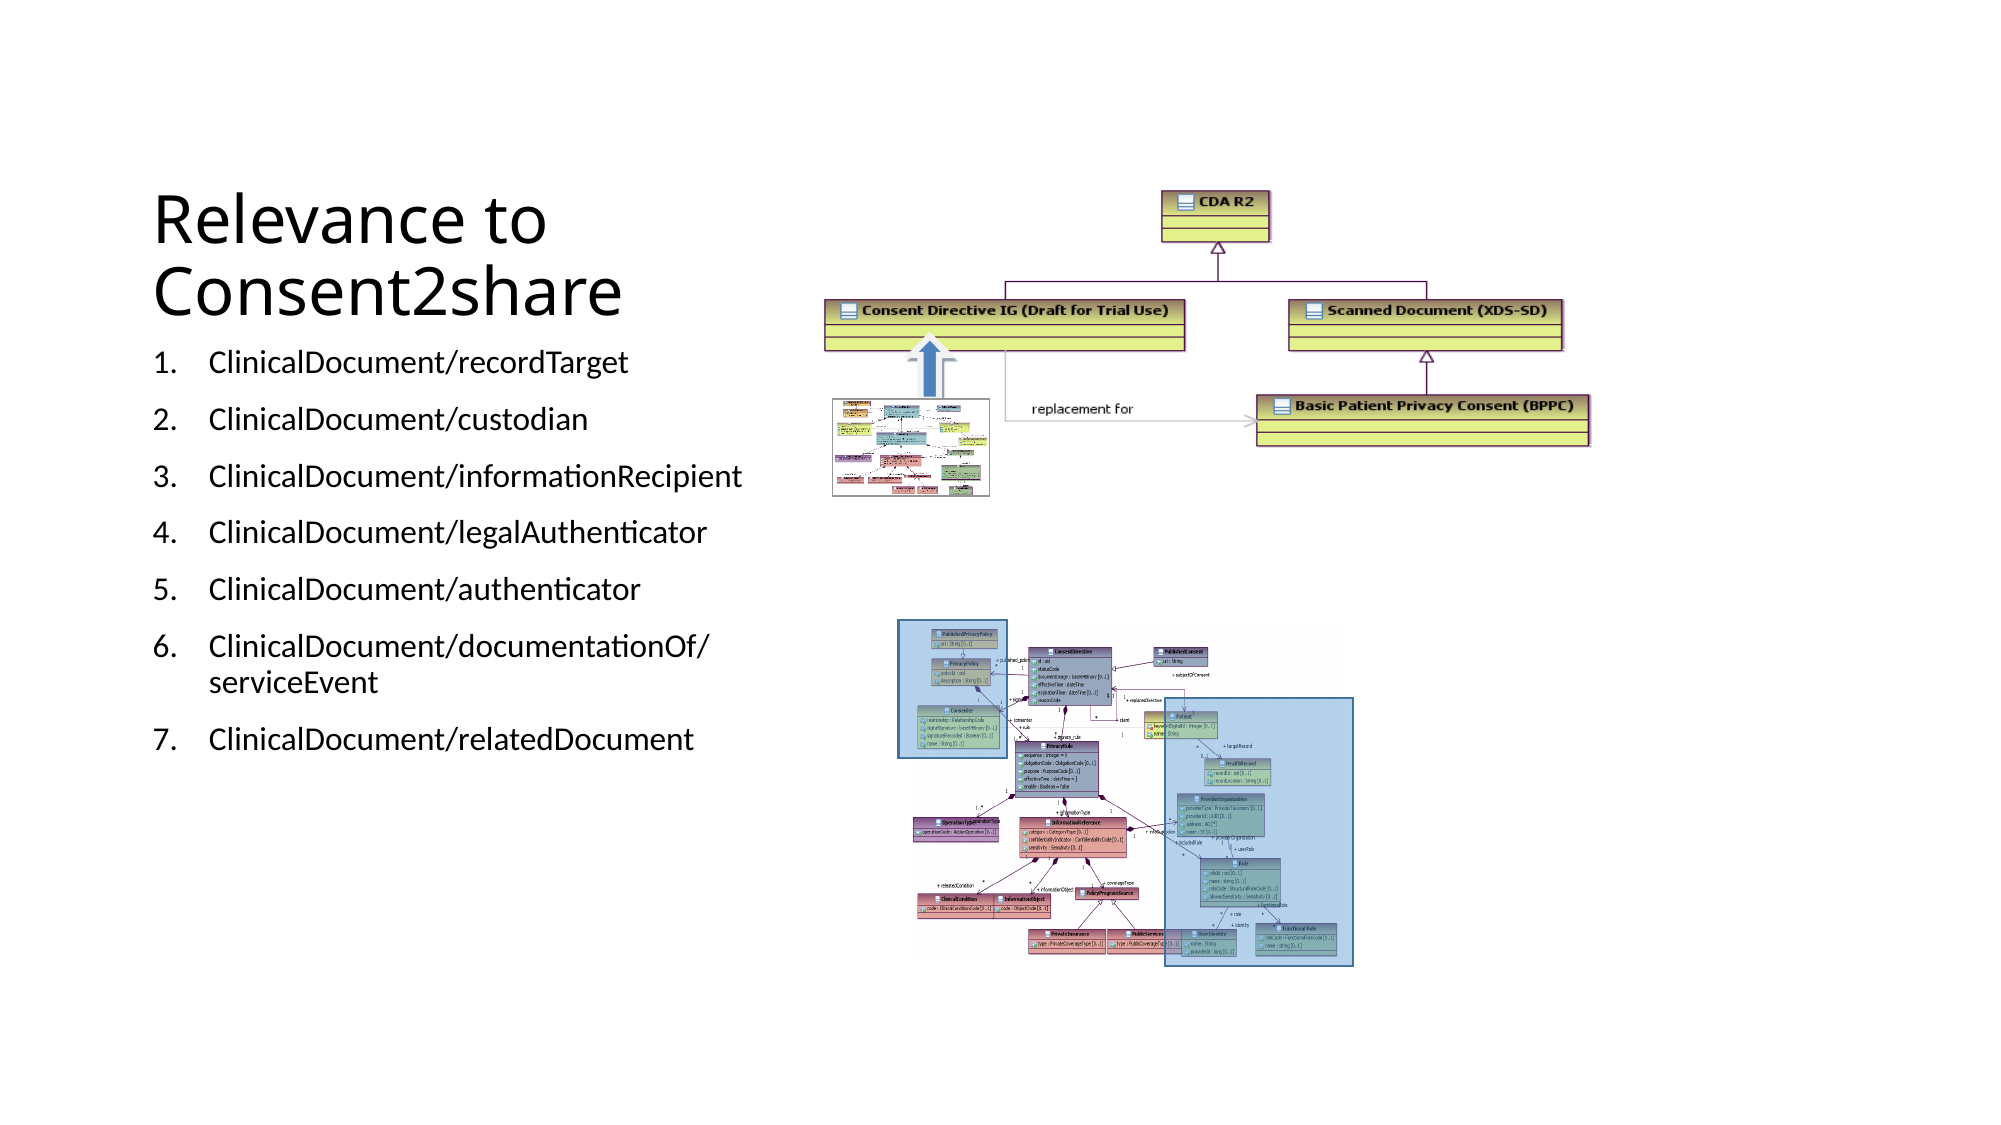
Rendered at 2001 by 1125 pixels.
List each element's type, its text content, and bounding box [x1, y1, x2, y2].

title Relevance to Consent2share [137, 75, 783, 337]
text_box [811, 179, 1608, 496]
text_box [898, 620, 1353, 966]
list ClinicalDocument/recordTarget ClinicalDocument/custodian ClinicalDocument/informationRecipient ClinicalDocument/legalAuthenticator ClinicalDocument/authenticator ClinicalDocument/documentationOf/serviceEvent ClinicalDocument/relatedDocument [137, 337, 783, 963]
